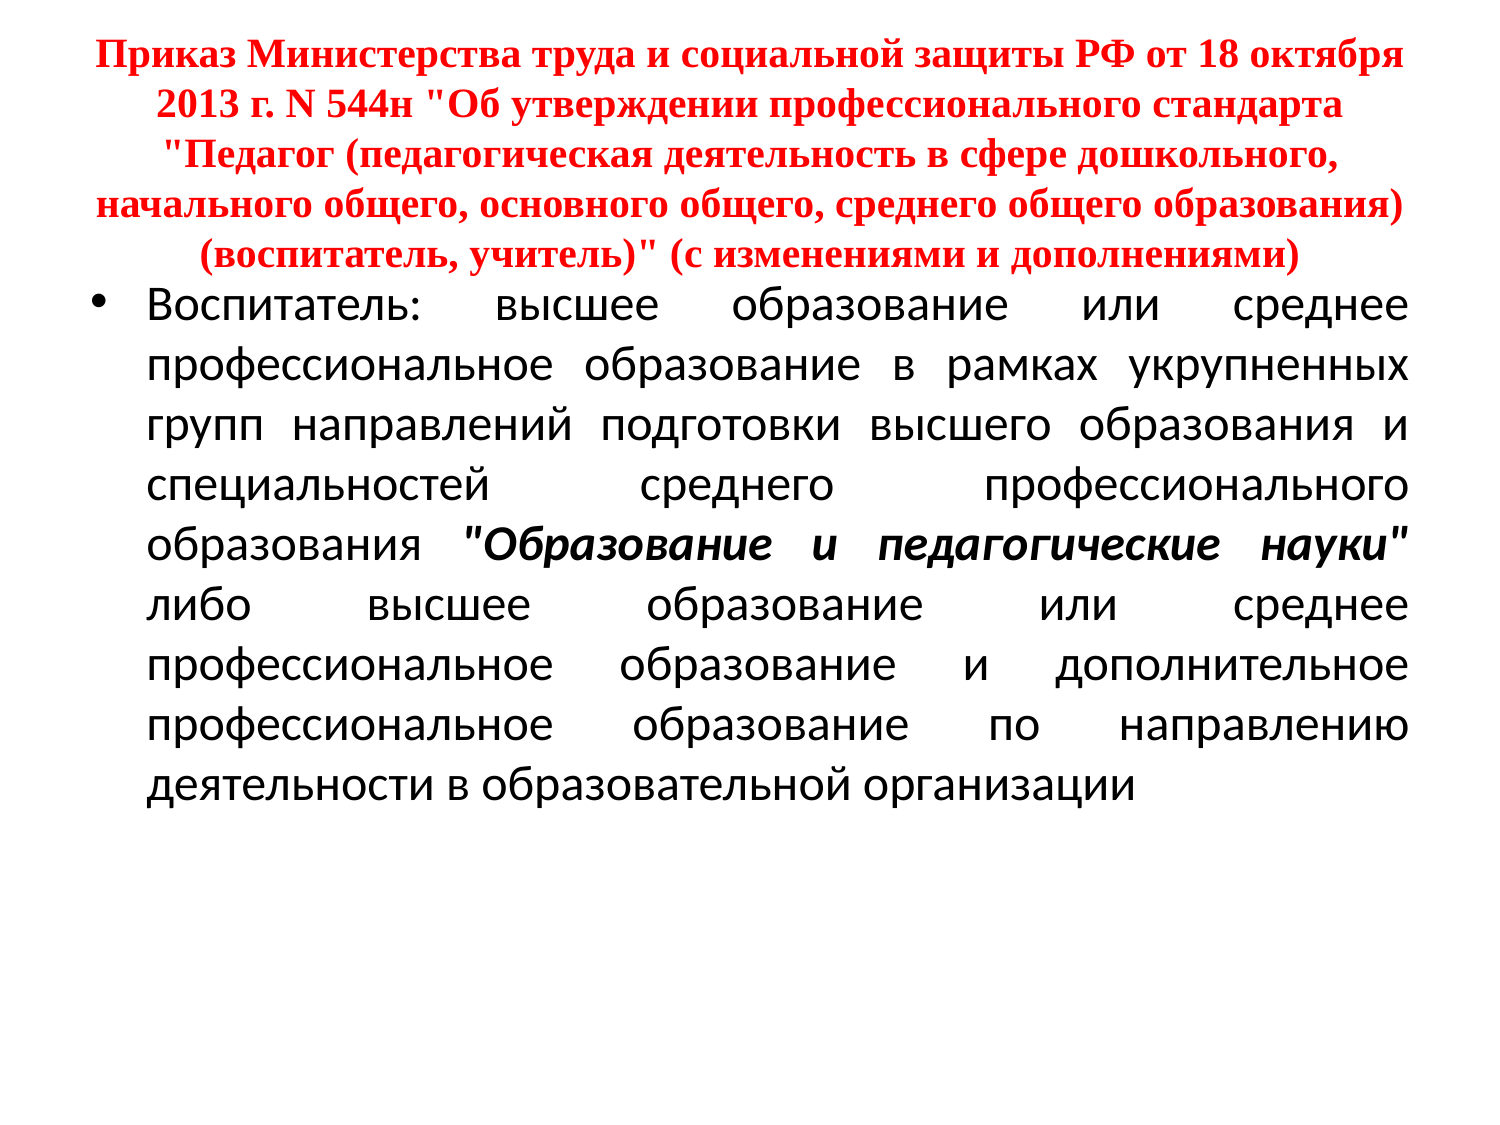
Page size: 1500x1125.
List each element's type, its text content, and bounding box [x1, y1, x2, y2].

title Приказ Министерства труда и социальной защиты РФ от 18 октября 2013 г. N 544н "Об утверждении профессионального стандарта "Педагог (педагогическая деятельность в сфере дошкольного, начального общего, основного общего, среднего общего образования) (воспитатель, учитель)" (с изменениями и дополнениями) [75, 93, 1425, 258]
list Воспитатель: высшее образование или среднее профессиональное образование в рамках укрупненных групп направлений подготовки высшего образования и специальностей среднего профессионального образования "Образование и педагогические науки" либо высшее образование или среднее профессиональное образование и дополнительное профессиональное образование по направлению деятельности в образовательной организации [75, 262, 1425, 1005]
